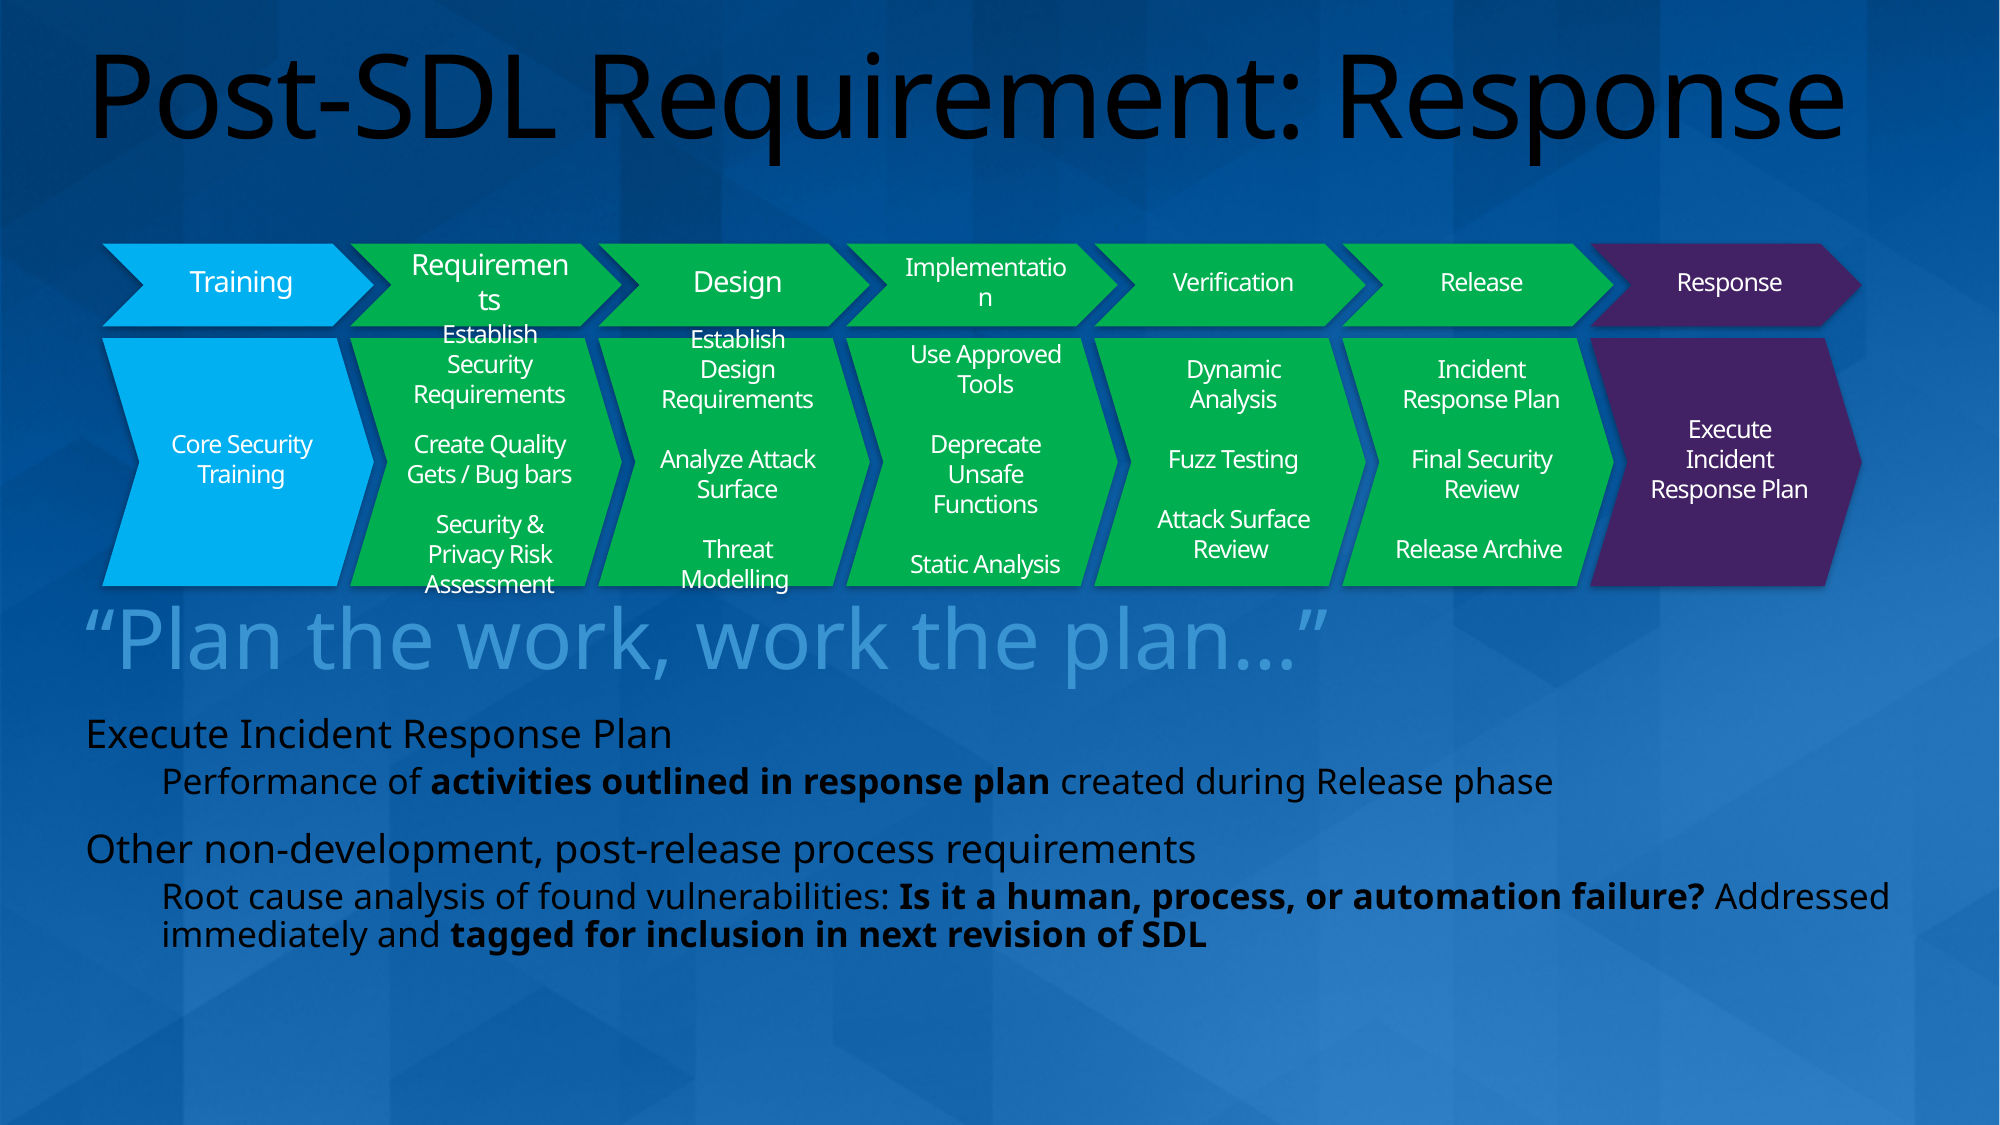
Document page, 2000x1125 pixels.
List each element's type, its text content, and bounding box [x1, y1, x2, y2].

picture [0, 0, 2000, 1125]
text_box Execute Incident Response Plan [1589, 337, 1863, 587]
text_box Response [1589, 242, 1863, 328]
text_box Use Approved Tools Deprecate Unsafe Functions Static Analysis [845, 337, 1119, 587]
text_box Verification [1093, 242, 1367, 328]
text_box Incident Response Plan Final Security Review Release Archive [1341, 337, 1615, 587]
text_box Dynamic Analysis Fuzz Testing Attack Surface Review [1093, 337, 1367, 587]
text_box Design [597, 242, 871, 328]
text_box Core Security Training [101, 337, 375, 587]
text_box Release [1341, 242, 1615, 328]
text_box Establish Security Requirements Create Quality Gets / Bug bars Security & Privacy Risk Assessment [349, 337, 623, 587]
text_box Implementation [845, 242, 1119, 328]
text_box Requirements [349, 242, 623, 328]
text_box Training [101, 242, 375, 328]
list “Plan the work, work the plan…” Execute Incident Response Plan Performance of activities outlined in response plan created during Release phase Other non-development, post-release process requirements Root cause analysis of found vulnerabilities: Is it a human, process, or automation failure? Addressed immediately and tagged for inclusion in next revision of SDL [85, 597, 1914, 967]
text_box Establish Design Requirements Analyze Attack Surface Threat Modelling [597, 337, 871, 587]
title Post-SDL Requirement: Response [85, 37, 1914, 165]
